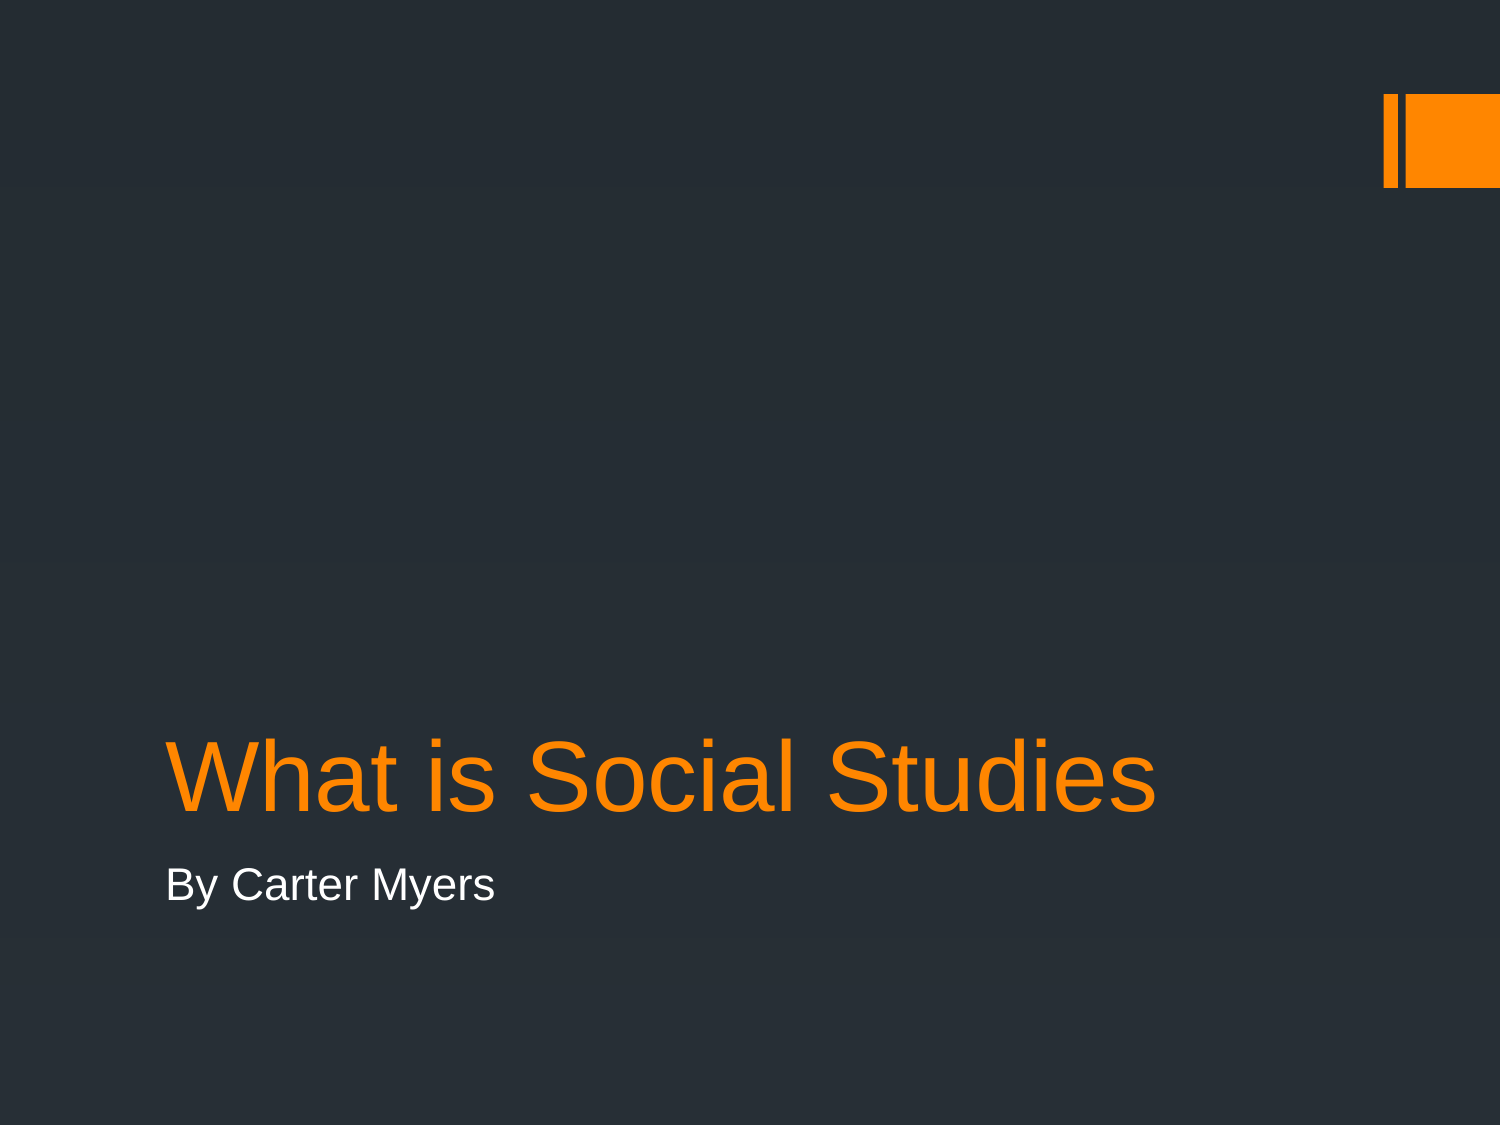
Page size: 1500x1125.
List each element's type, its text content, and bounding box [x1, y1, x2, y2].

subtitle By Carter Myers [150, 847, 1350, 1036]
title What is Social Studies [150, 412, 1350, 839]
